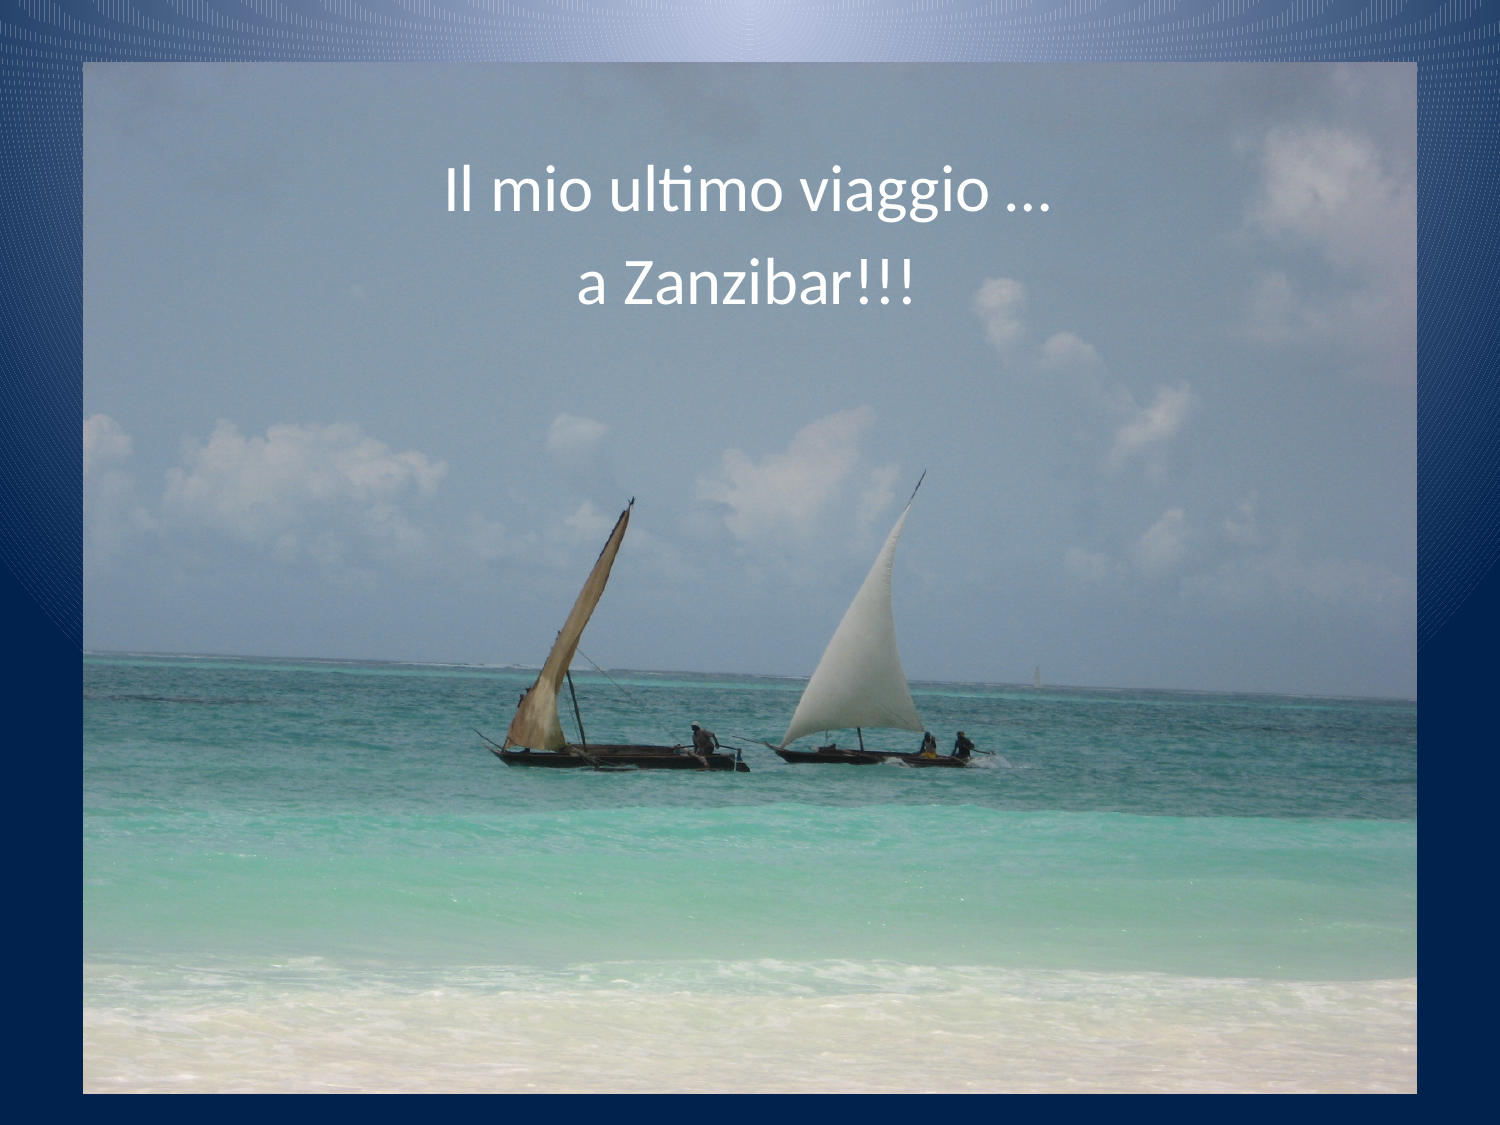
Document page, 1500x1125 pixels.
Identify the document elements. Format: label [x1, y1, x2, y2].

picture [83, 62, 1417, 1095]
